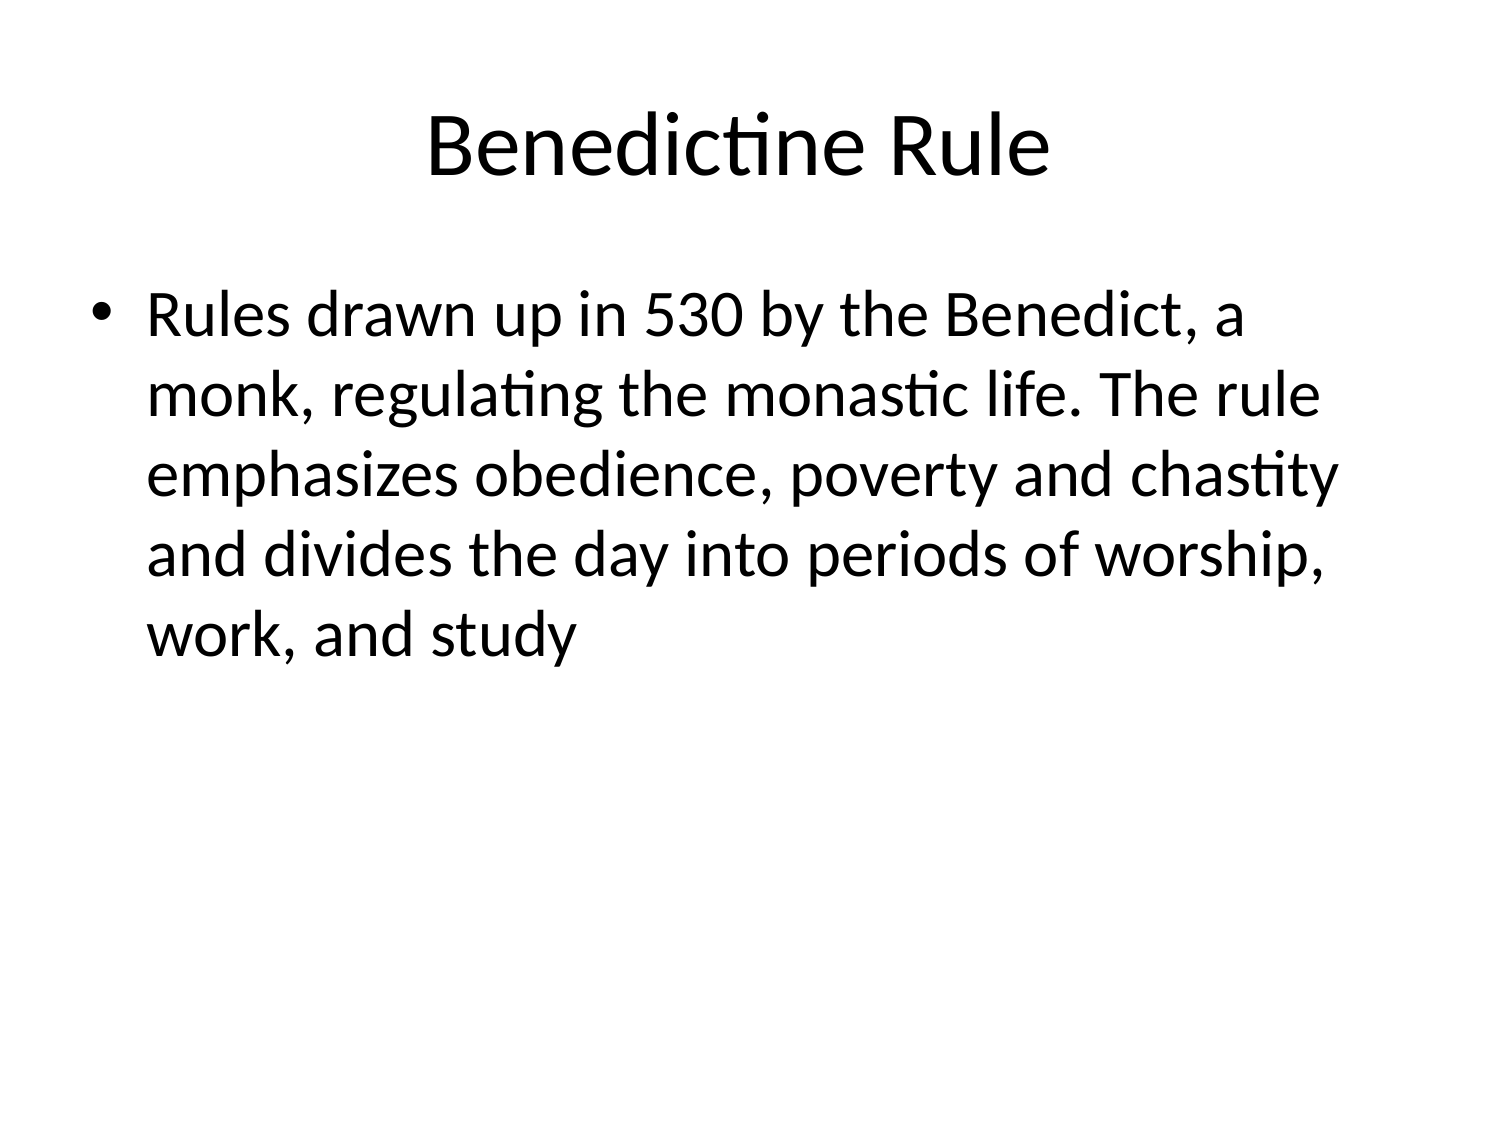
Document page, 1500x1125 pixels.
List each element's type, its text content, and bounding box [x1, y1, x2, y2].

title Benedictine Rule [75, 45, 1425, 233]
list Rules drawn up in 530 by the Benedict, a monk, regulating the monastic life. The rule emphasizes obedience, poverty and chastity and divides the day into periods of worship, work, and study [75, 262, 1425, 1005]
